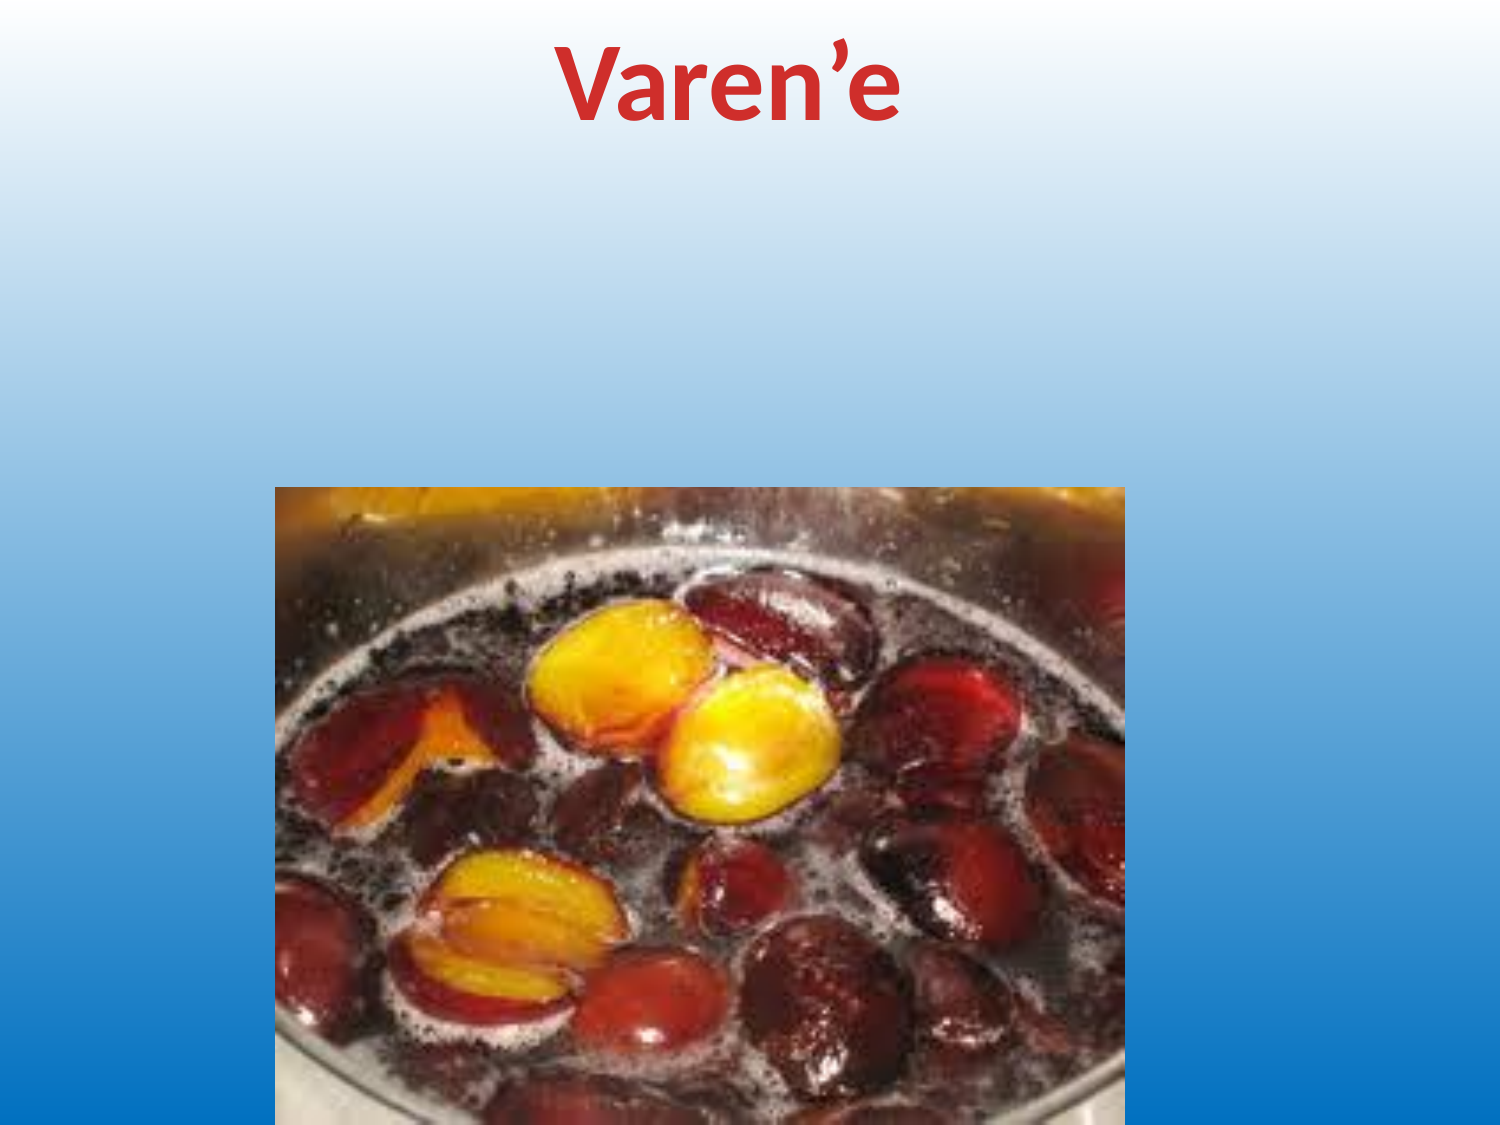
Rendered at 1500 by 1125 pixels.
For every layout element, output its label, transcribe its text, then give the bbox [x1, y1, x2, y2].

text_box Varen’e [538, 0, 919, 150]
picture [274, 487, 1126, 1125]
